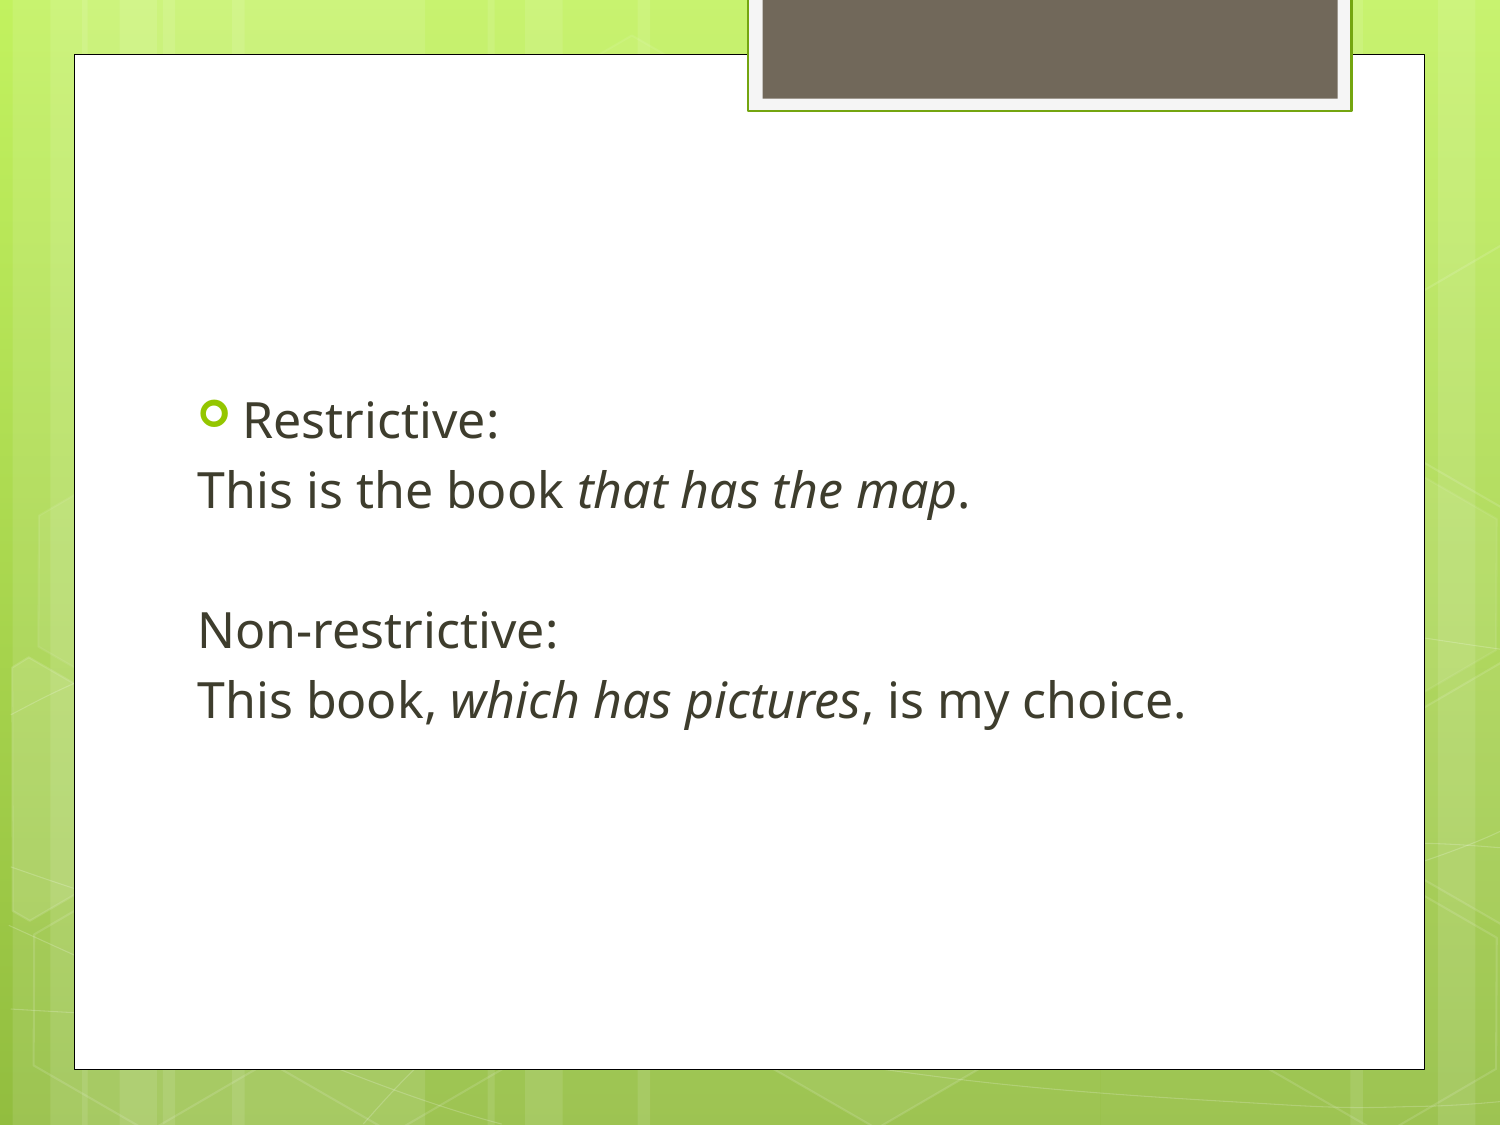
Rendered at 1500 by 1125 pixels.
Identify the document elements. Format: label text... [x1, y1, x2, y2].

list Restrictive: This is the book that has the map. Non-restrictive: This book, which has pictures, is my choice. [171, 381, 1283, 957]
